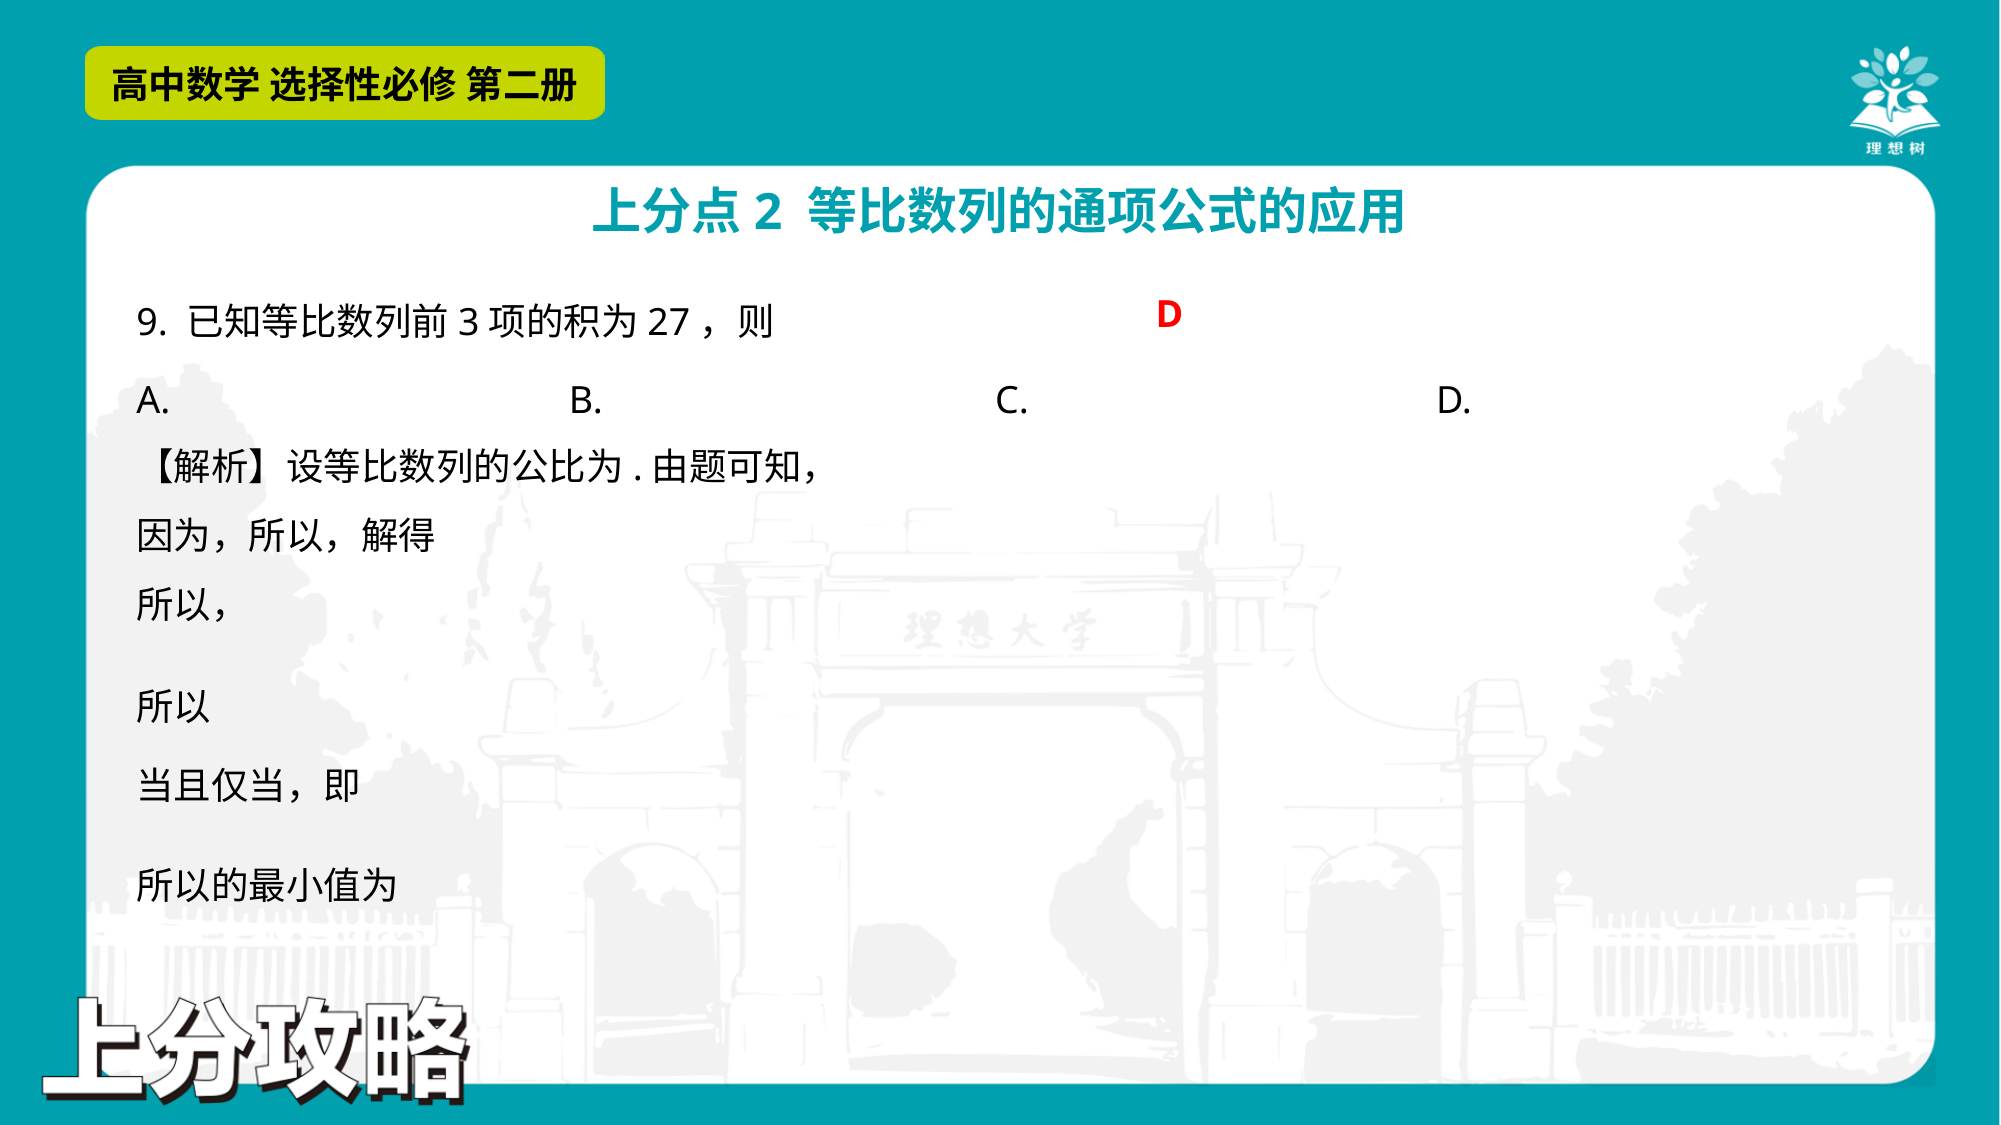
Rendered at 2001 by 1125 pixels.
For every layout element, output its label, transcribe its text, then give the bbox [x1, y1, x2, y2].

text_box D [1142, 289, 1197, 334]
picture [0, 0, 2000, 1125]
